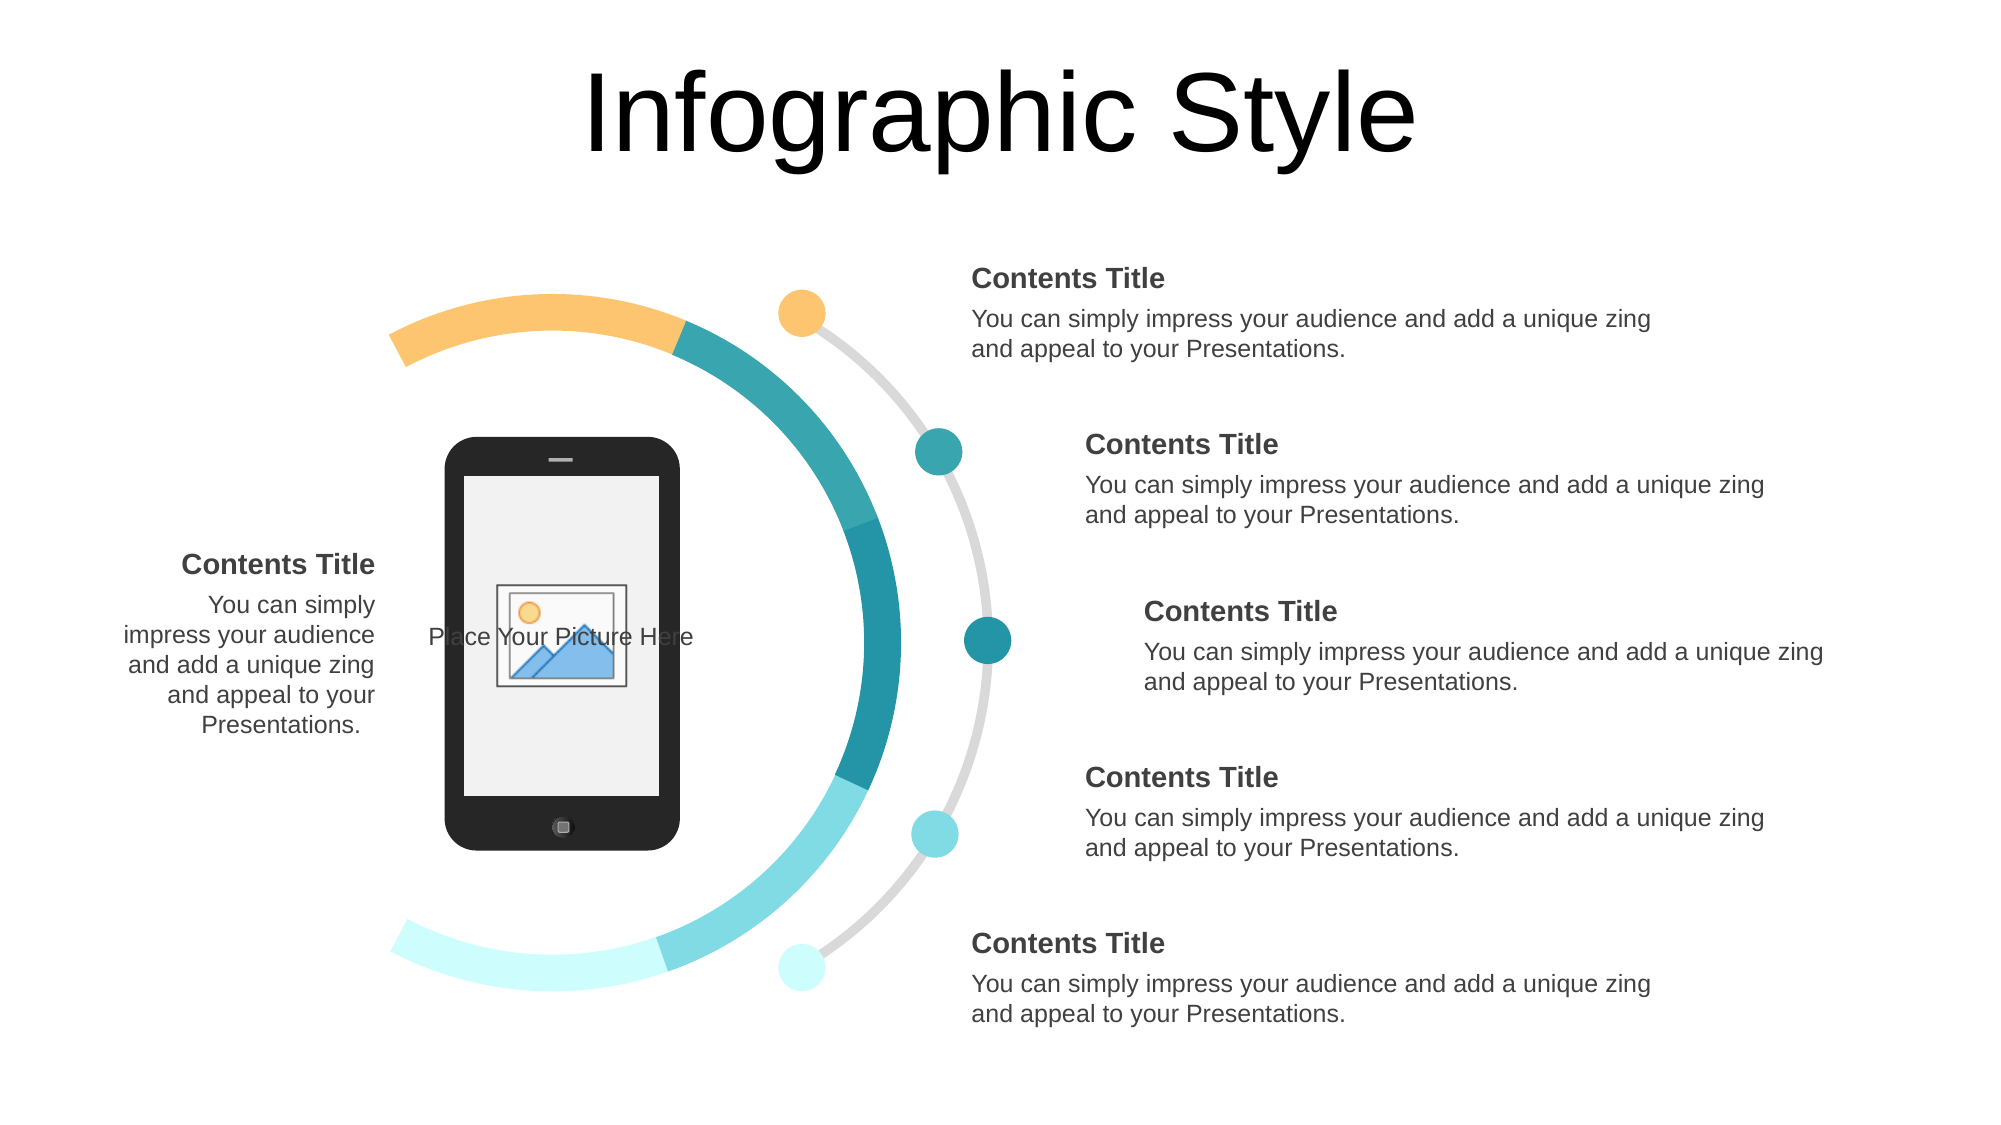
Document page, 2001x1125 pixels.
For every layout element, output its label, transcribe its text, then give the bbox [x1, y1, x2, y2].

picture [463, 475, 660, 796]
list Infographic Style [50, 47, 1950, 166]
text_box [1129, 584, 1888, 704]
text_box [956, 252, 1716, 372]
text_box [1070, 418, 1829, 538]
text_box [203, 294, 902, 992]
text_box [1070, 750, 1829, 870]
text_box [234, 263, 1012, 1022]
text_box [106, 537, 203, 748]
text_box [956, 916, 1716, 1037]
